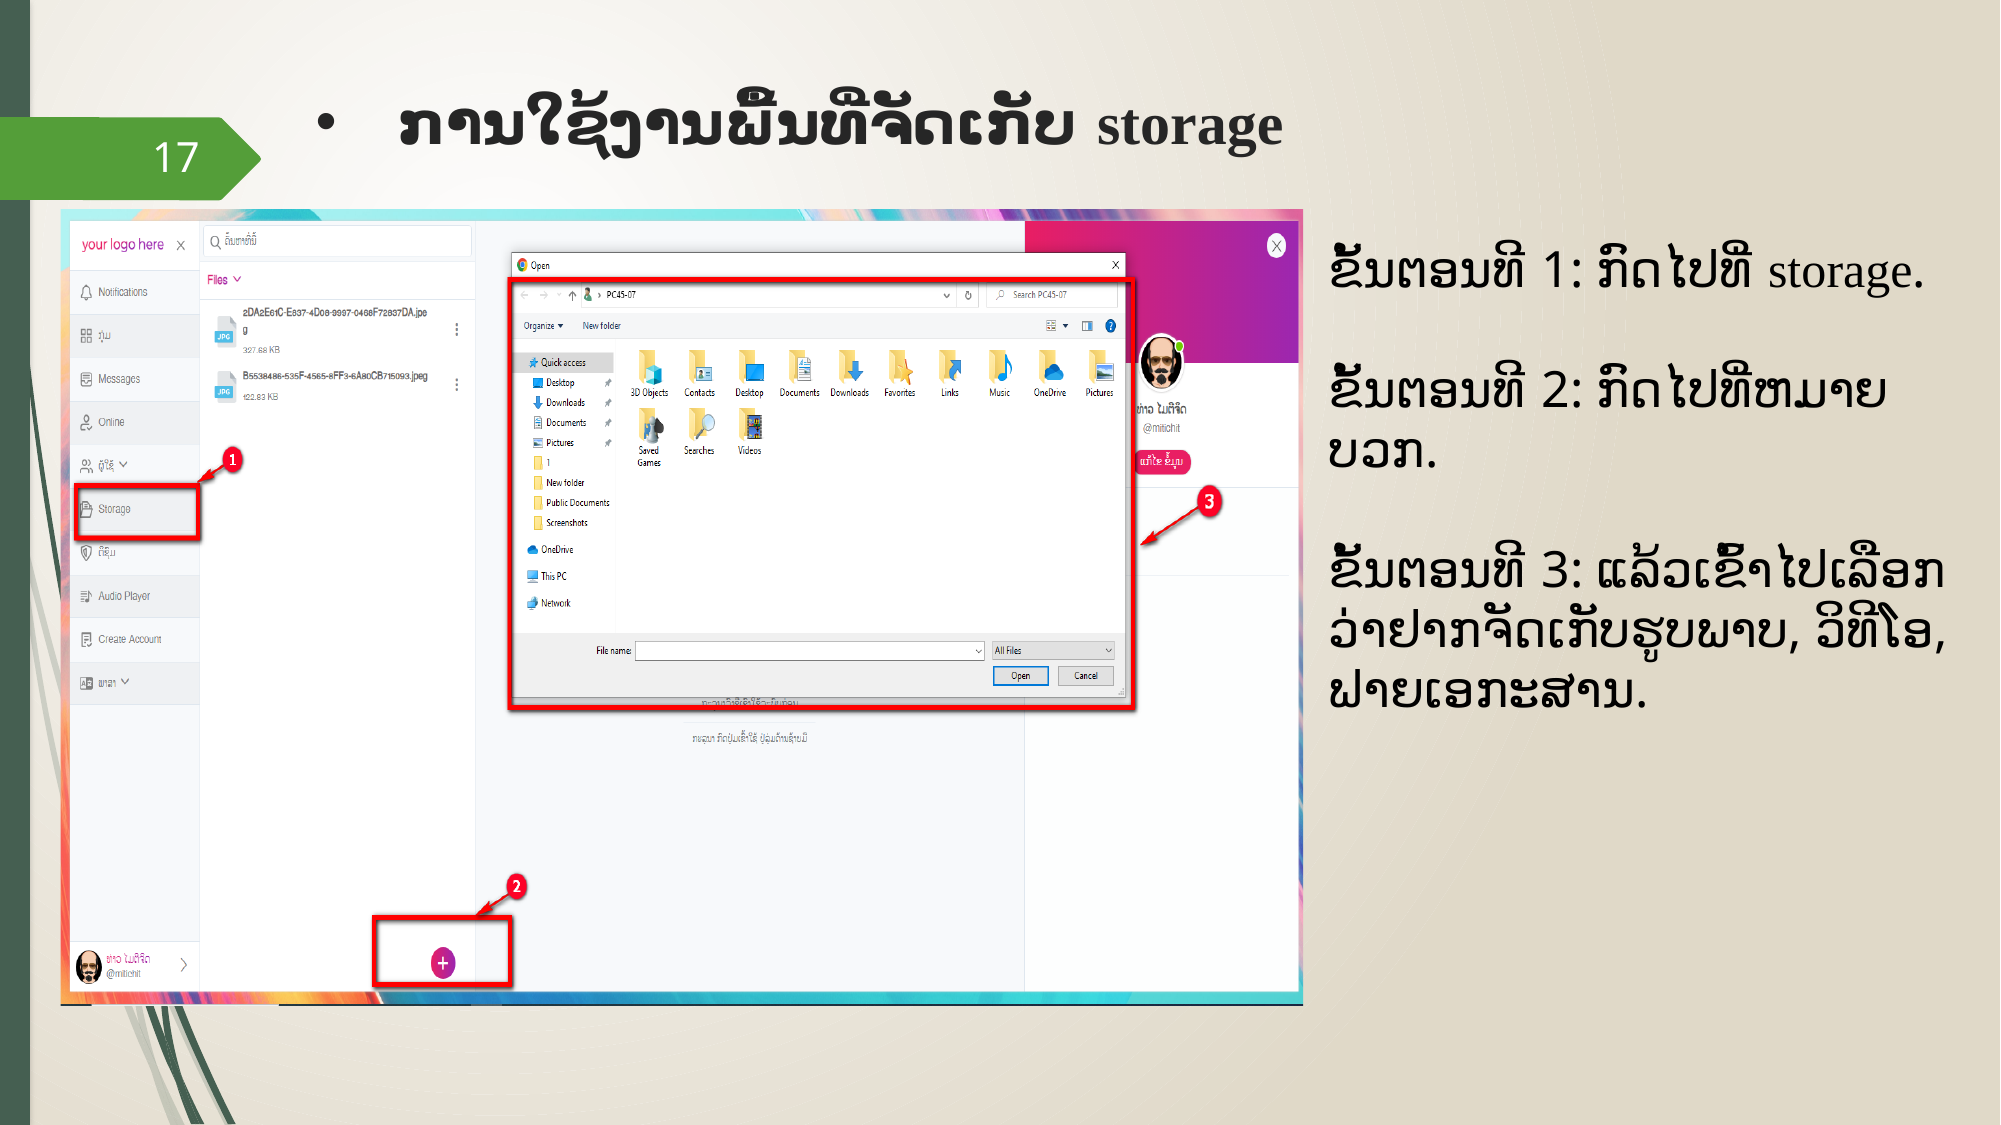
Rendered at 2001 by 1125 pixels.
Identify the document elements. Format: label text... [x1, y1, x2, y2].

text_box ຂັ້ນຕອນທີ 1: ກົດໄປທີ່ storage. ຂັ້ນຕອນທີ 2: ກົດໄປທີ່ຫມາຍບວກ. ຂັ້ນຕອນທີ 3: ແລ້ວເຂົ້າໄປເລືອກວ່າຢາກຈັດເກັບຮູບພາບ, ວິທີໂອ, ຟາຍເອກະສານ. [1314, 229, 2000, 725]
title ການໃຊ້ງານພື້ນທີ່ຈັດເກັບ storage [300, 76, 1346, 207]
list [60, 208, 1304, 1007]
slide_number 17 [87, 129, 216, 190]
